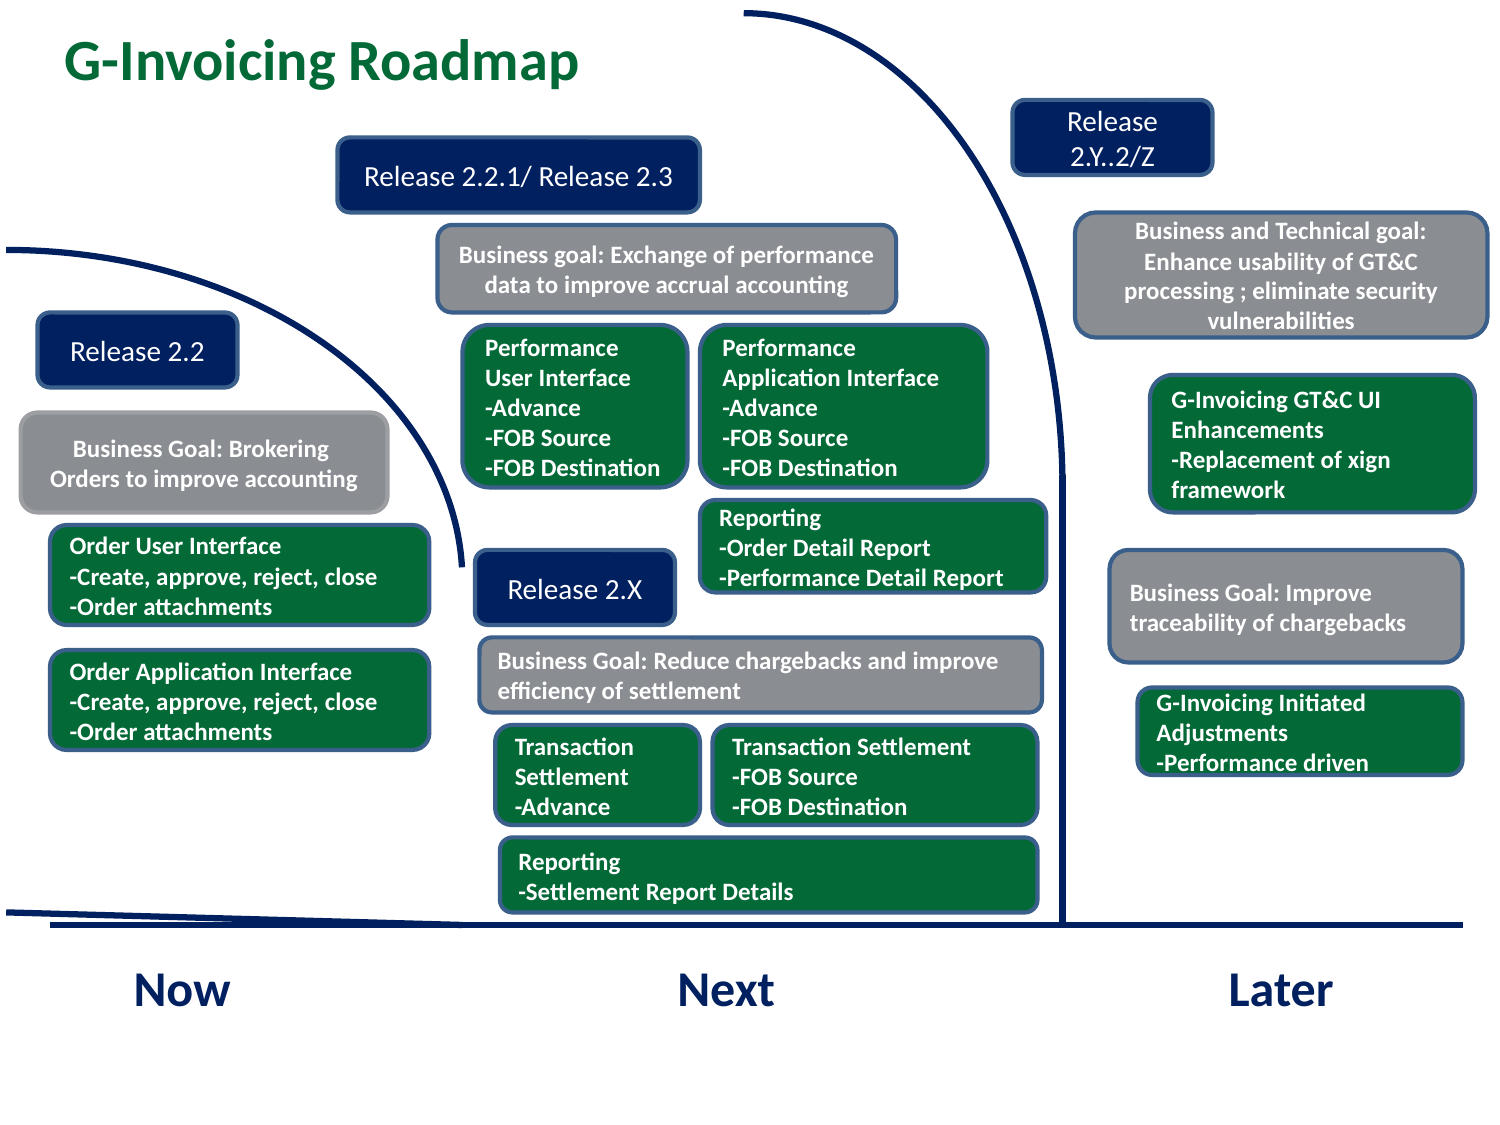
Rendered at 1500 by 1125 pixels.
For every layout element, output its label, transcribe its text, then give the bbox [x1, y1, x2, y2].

text_box Business Goal: Improve traceability of chargebacks [1107, 547, 1465, 665]
text_box Business goal: Exchange of performance data to improve accrual accounting [435, 222, 743, 315]
text_box [743, 12, 1064, 488]
text_box Performance User Interface -Advance -FOB Source -FOB Destination [460, 322, 690, 490]
text_box Business and Technical goal: Enhance usability of GT&C processing ; eliminate security vulnerabilities [1072, 210, 1490, 340]
text_box G-Invoicing Roadmap [49, 14, 725, 100]
text_box Transaction Settlement -FOB Source -FOB Destination [710, 722, 1040, 828]
text_box Order User Interface -Create, approve, reject, close -Order attachments [47, 569, 432, 628]
text_box Release 2.Y..2/Z [1010, 97, 1215, 178]
text_box Business Goal: Reduce chargebacks and improve efficiency of settlement [477, 635, 1045, 715]
text_box Reporting -Settlement Report Details [497, 835, 1040, 915]
text_box G-Invoicing GT&C UI Enhancements -Replacement of xign framework [1147, 372, 1478, 515]
text_box Release 2.2.1/ Release 2.3 [335, 135, 703, 215]
text_box Transaction Settlement -Advance [493, 722, 703, 828]
text_box Reporting -Order Detail Report -Performance Detail Report [697, 497, 1049, 595]
text_box [6, 249, 463, 582]
text_box G-Invoicing Initiated Adjustments -Performance driven [1135, 685, 1465, 778]
text_box Performance Application Interface -Advance -FOB Source -FOB Destination [697, 322, 970, 490]
text_box Release 2.X [472, 547, 678, 628]
text_box Order Application Interface -Create, approve, reject, close -Order attachments [47, 647, 432, 753]
text_box Now Next Later [62, 949, 1428, 1024]
